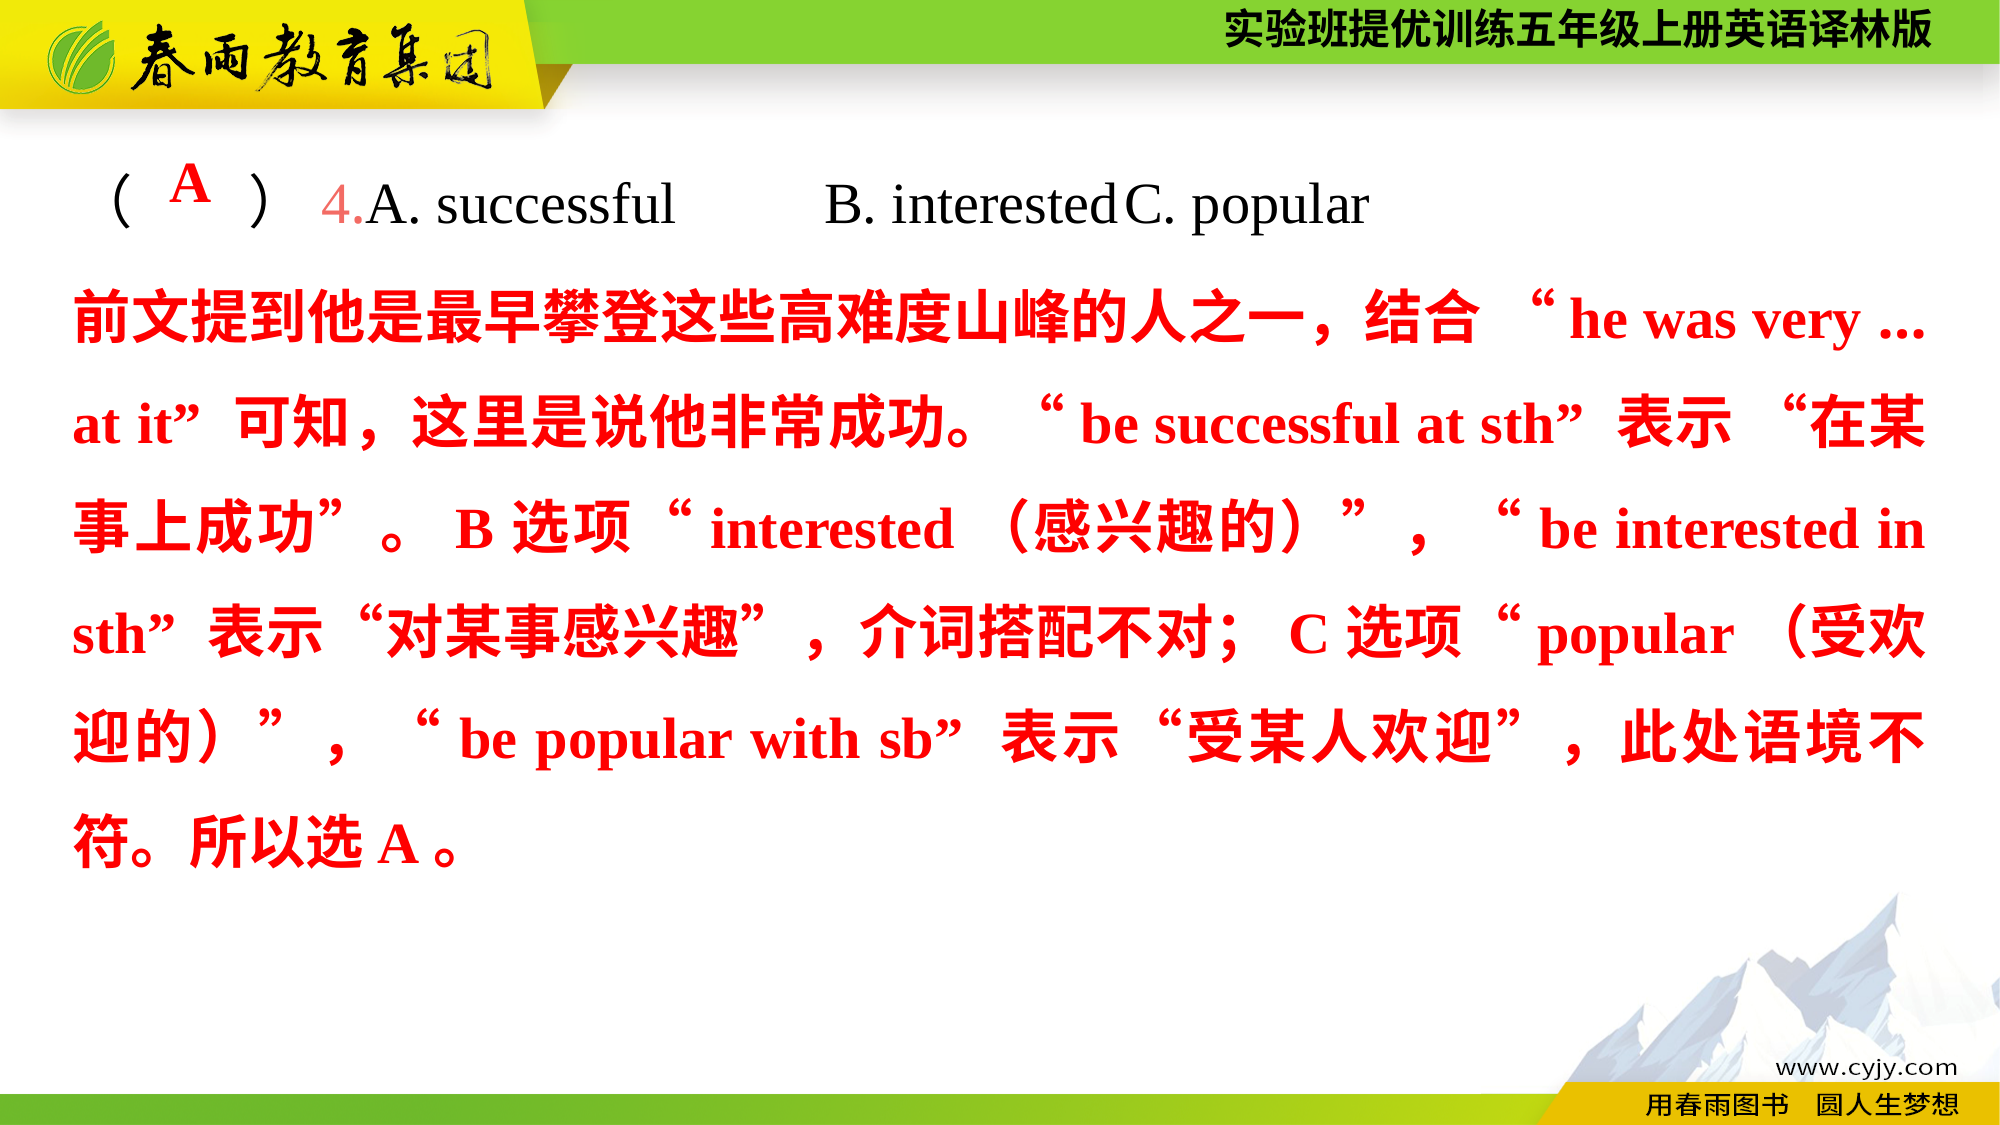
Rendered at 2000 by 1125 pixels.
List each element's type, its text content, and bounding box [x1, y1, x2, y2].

list （ ）4.A. successful B. interested C. popular [59, 122, 1944, 244]
text_box 前文提到他是最早攀登这些高难度山峰的人之一，结合 “he was very ... at it” 可知，这里是说他非常成功。“be successful at sth” 表示 “在某事上成功”。B选项“interested（感兴趣的）”，“be interested in sth” 表示“对某事感兴趣”，介词搭配不对；C选项“popular（受欢迎的）”，“be popular with sb” 表示“受某人欢迎”，此处语境不符。所以选A。 [57, 237, 1942, 883]
picture [0, 0, 2000, 1125]
text_box A [154, 137, 227, 222]
